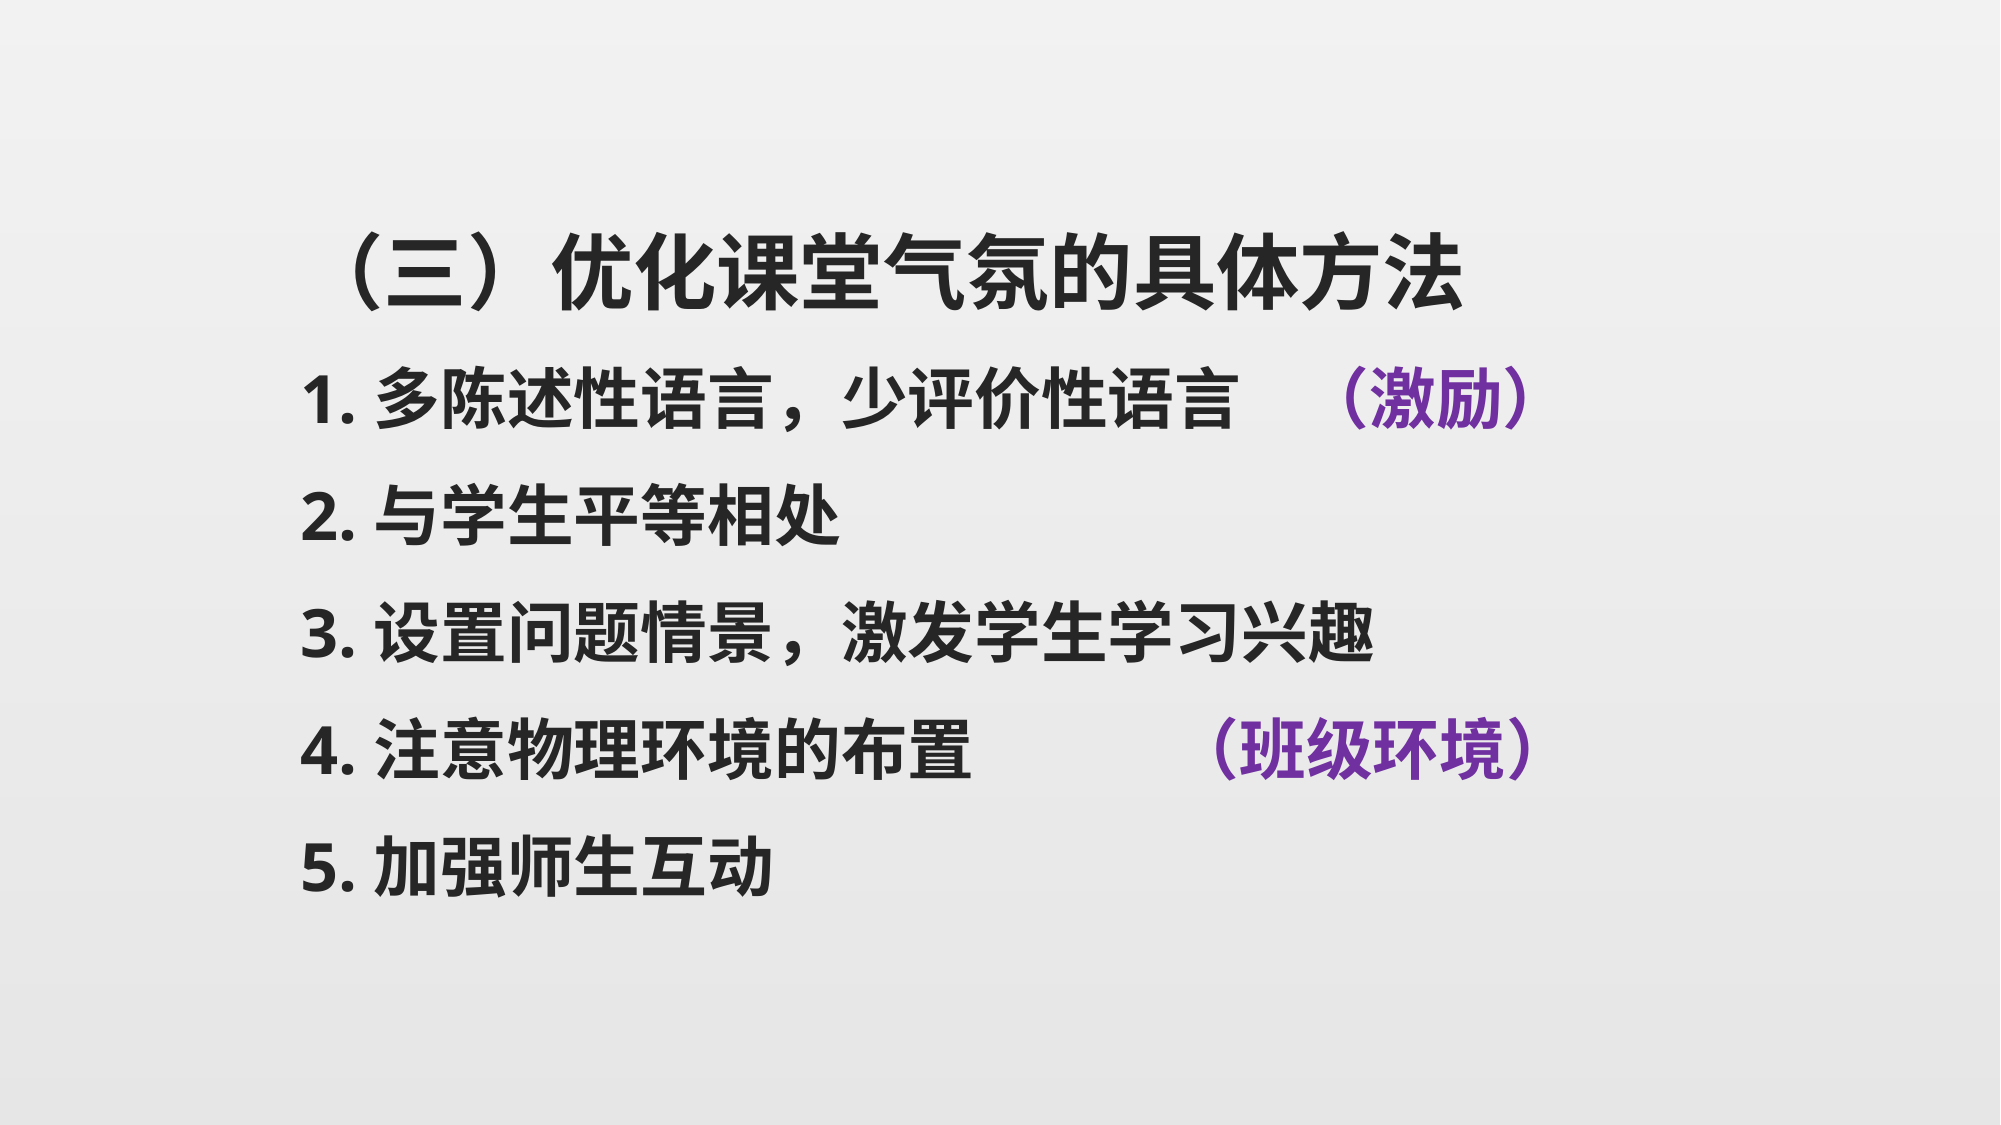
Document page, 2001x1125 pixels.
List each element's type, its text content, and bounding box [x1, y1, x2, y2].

list （三）优化课堂气氛的具体方法 1.多陈述性语言，少评价性语言 （激励） 2.与学生平等相处 3.设置问题情景，激发学生学习兴趣 4.注意物理环境的布置 （班级环境） 5.加强师生互动 [280, 190, 1720, 1009]
